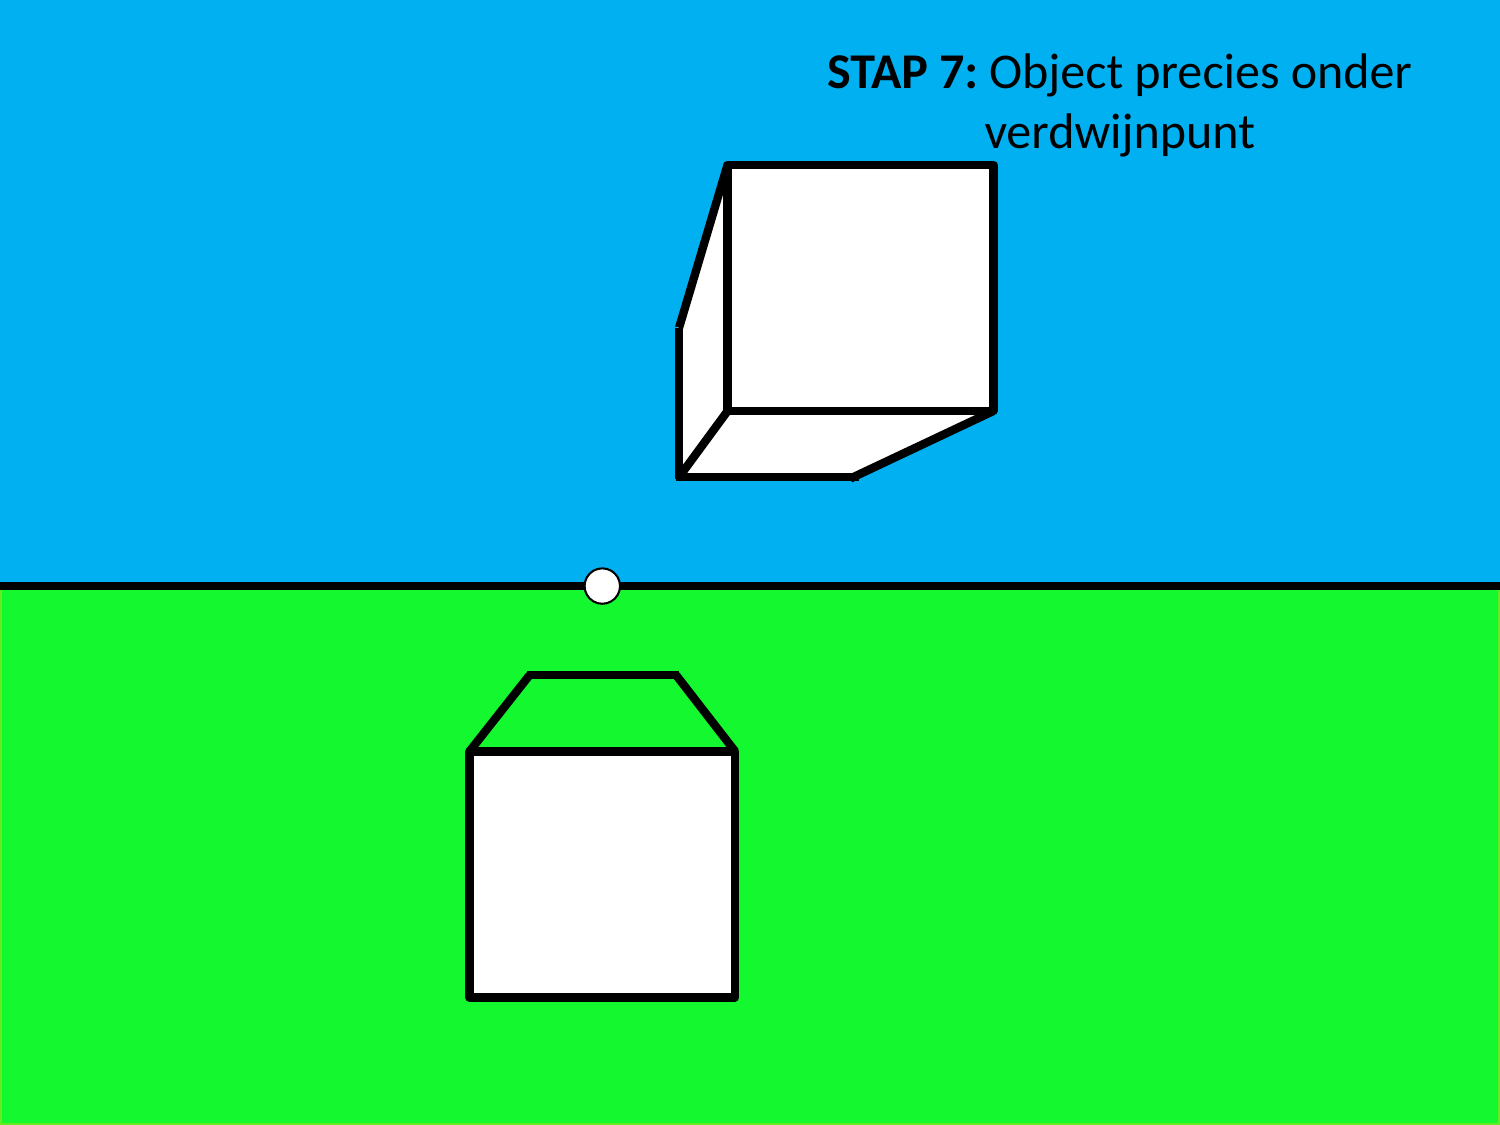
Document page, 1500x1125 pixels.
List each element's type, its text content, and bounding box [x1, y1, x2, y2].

text_box [726, 163, 995, 413]
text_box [469, 674, 530, 752]
text_box [684, 335, 726, 409]
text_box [684, 410, 728, 476]
text_box [584, 595, 620, 606]
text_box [849, 410, 994, 479]
text_box [582, 566, 622, 585]
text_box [675, 674, 736, 752]
text_box STAP 7: Object precies onder verdwijnpunt [767, 30, 1472, 166]
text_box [678, 164, 728, 328]
text_box [467, 749, 737, 1000]
text_box [731, 413, 845, 473]
text_box [0, 592, 1500, 1125]
